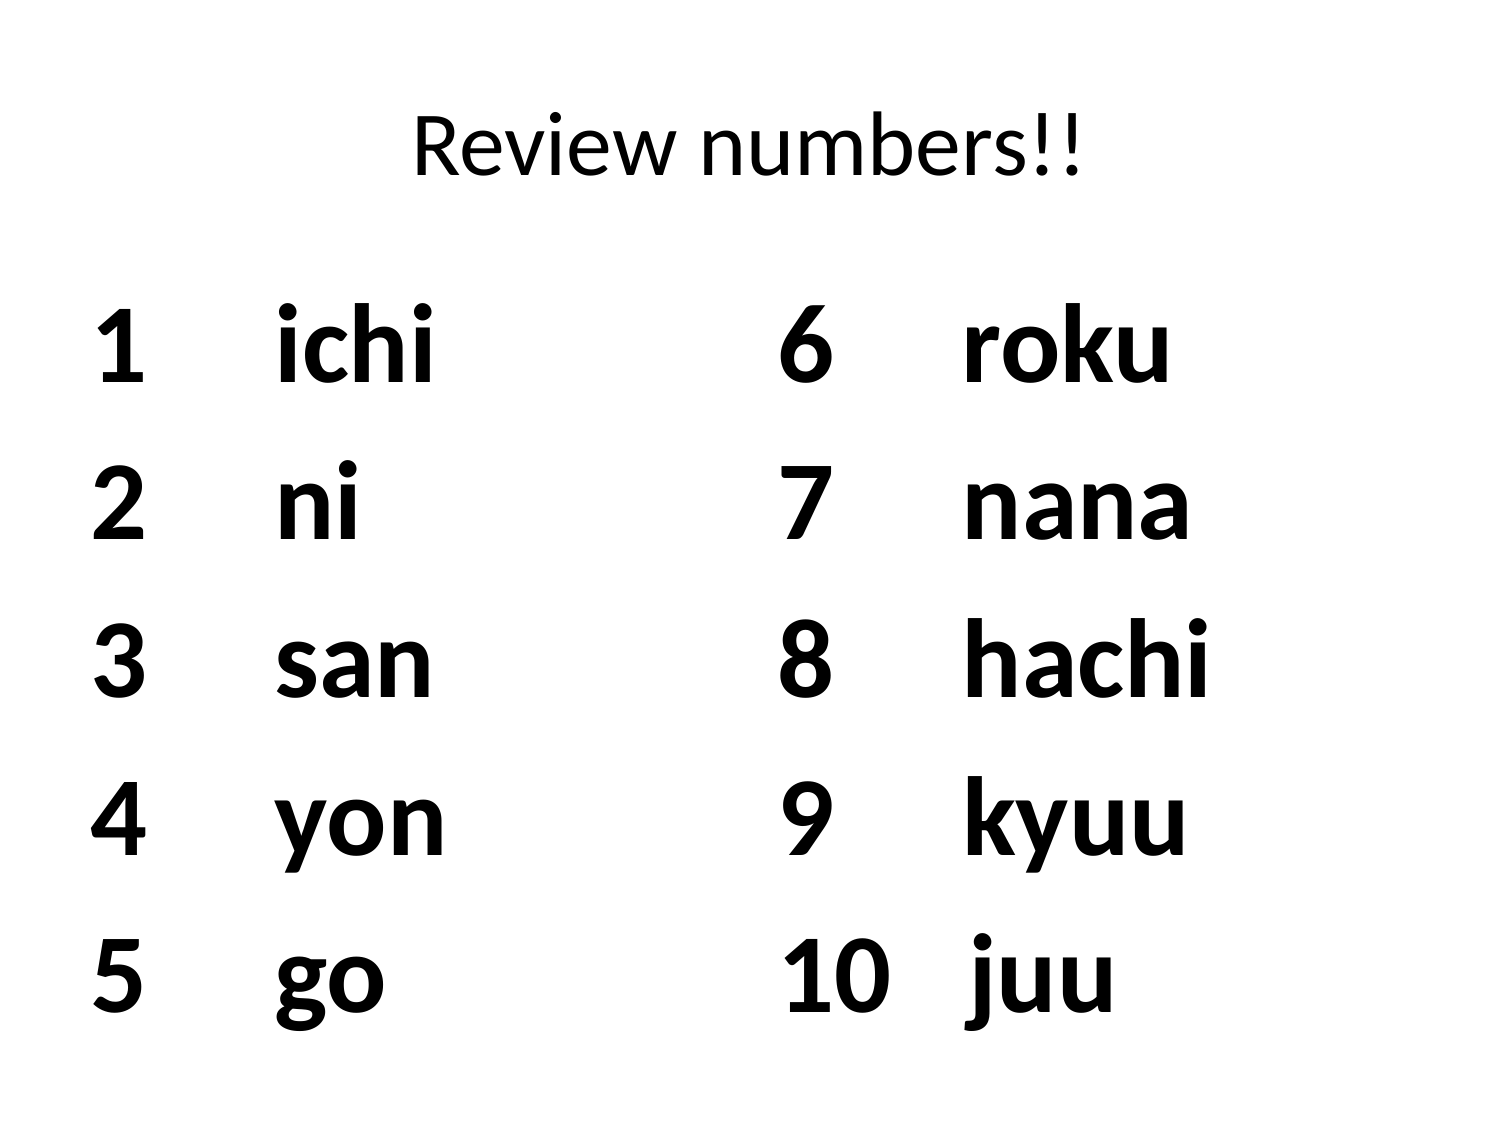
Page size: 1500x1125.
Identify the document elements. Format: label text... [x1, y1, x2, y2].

list 6 roku 7 nana 8 hachi 9 kyuu 10 juu [762, 262, 1425, 1083]
title Review numbers!! [75, 45, 1425, 233]
list 1 ichi 2 ni 3 san 4 yon 5 go [75, 262, 738, 1083]
